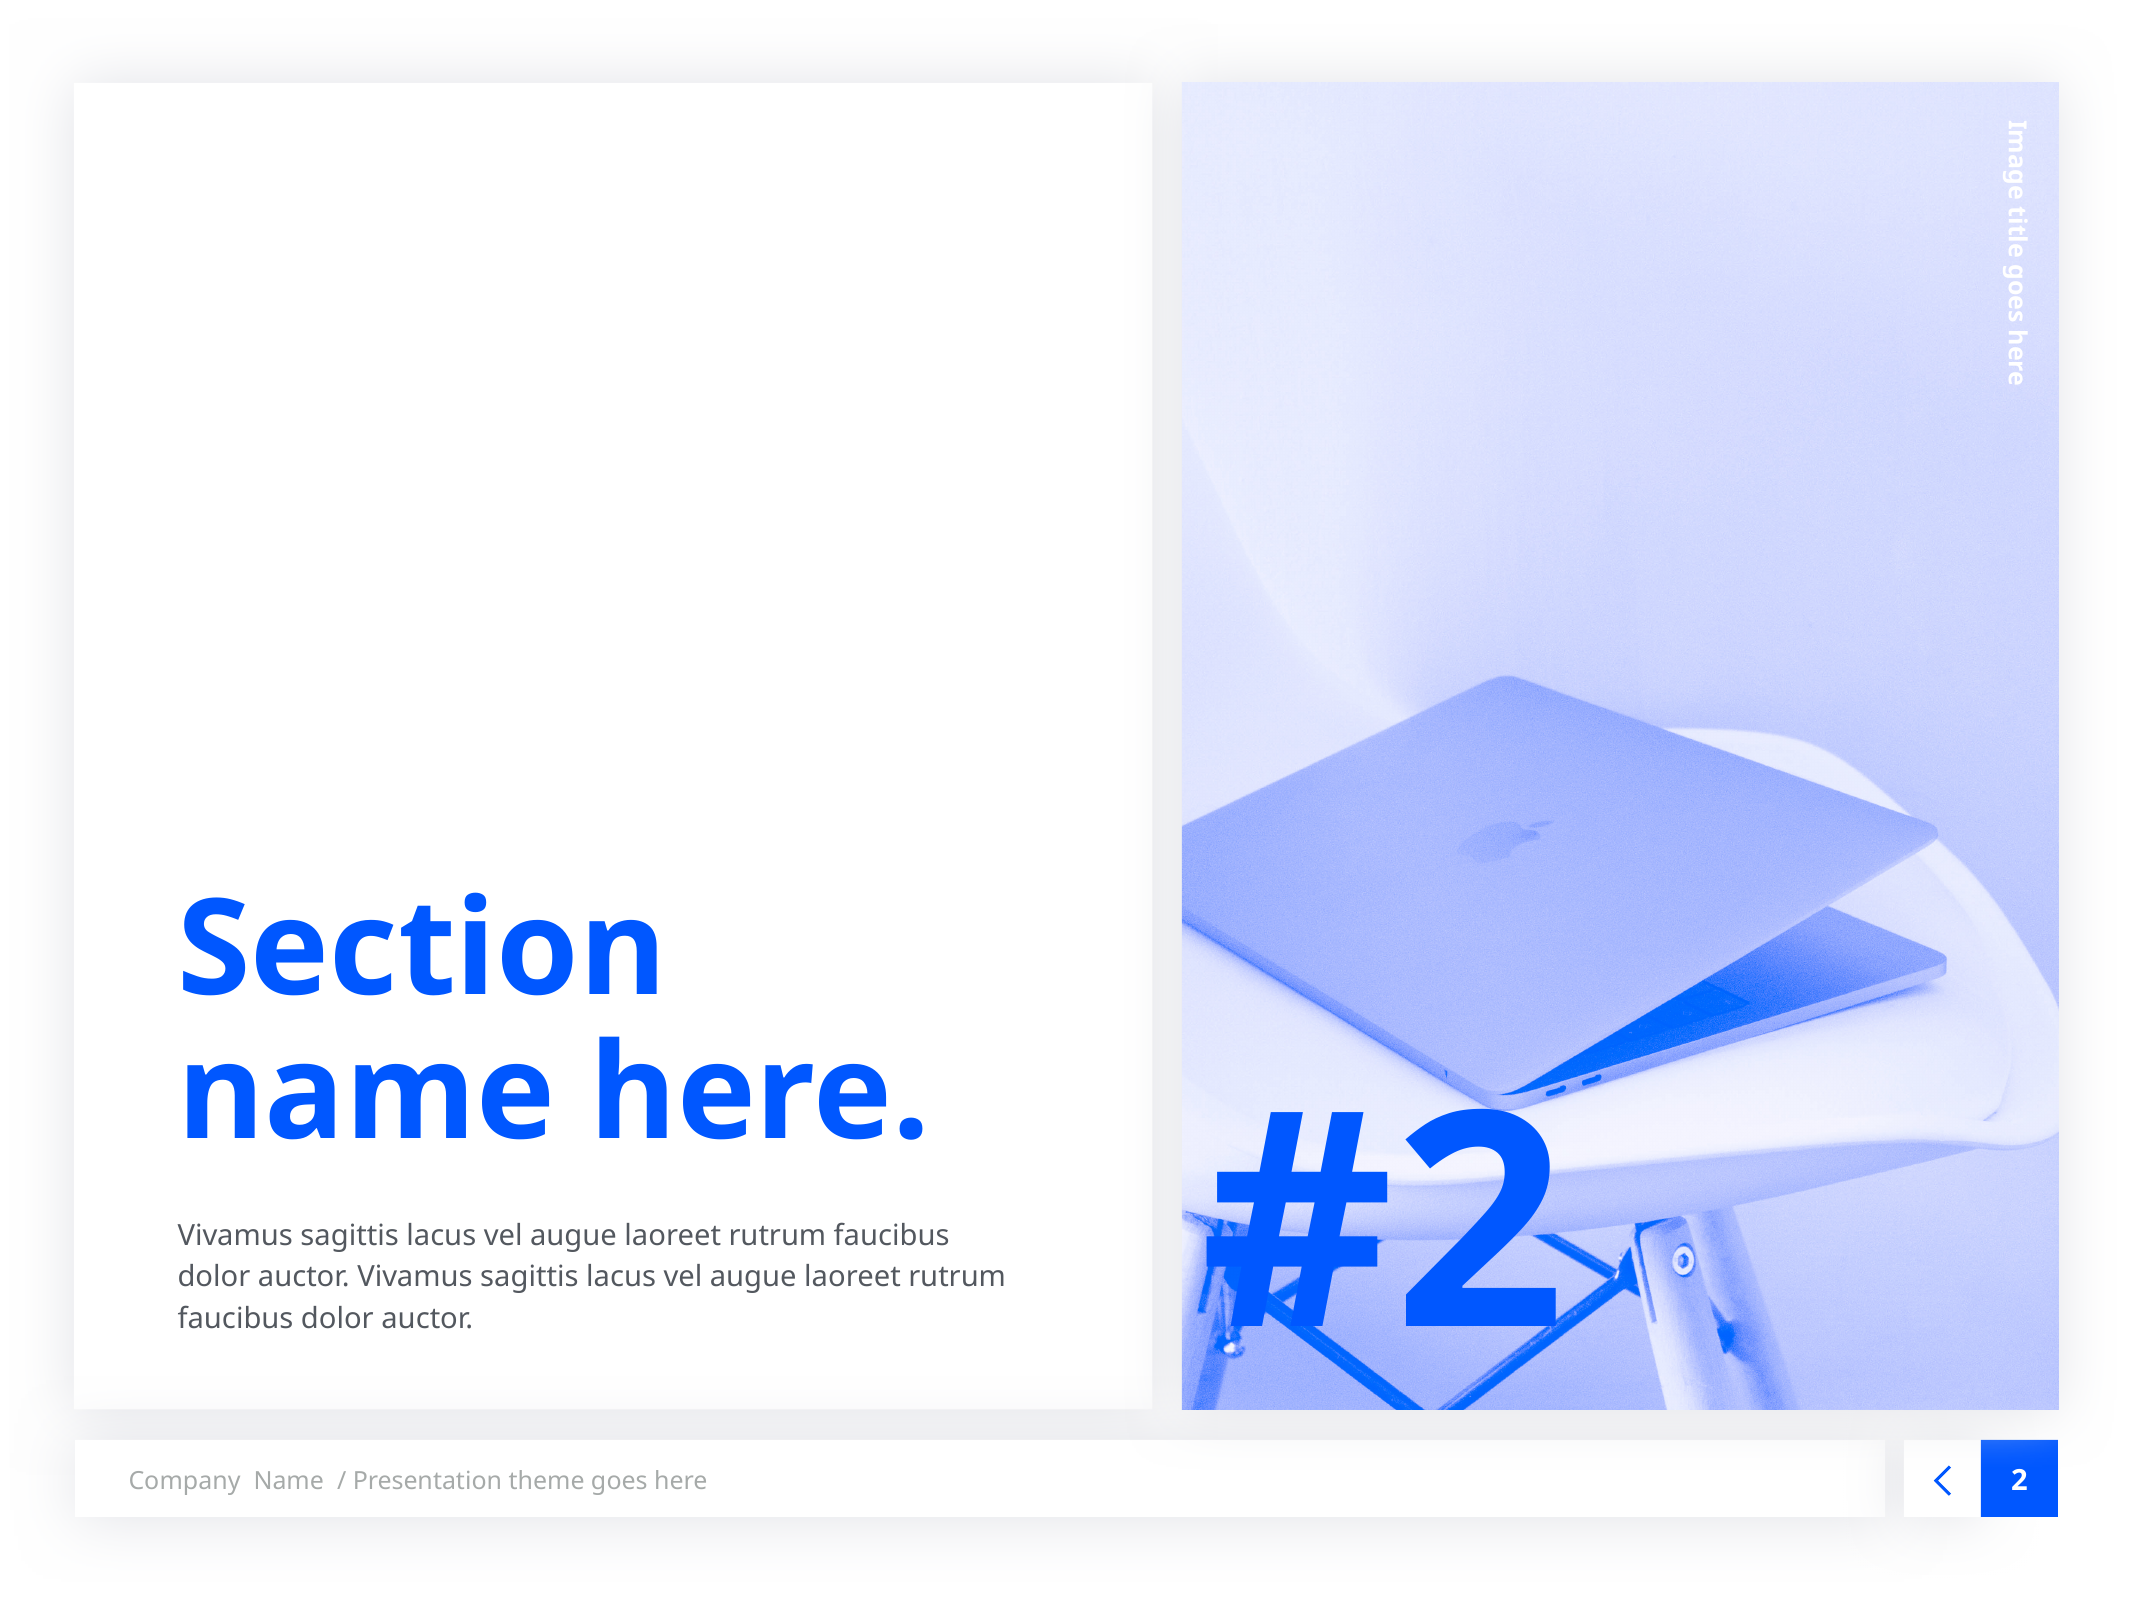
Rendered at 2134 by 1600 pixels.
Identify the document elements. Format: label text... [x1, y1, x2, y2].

list Company Name / Presentation theme goes here [127, 1462, 1846, 1497]
list Vivamus sagittis lacus vel augue laoreet rutrum faucibus dolor auctor. Vivamus sagittis lacus vel augue laoreet rutrum faucibus dolor auctor. [177, 1189, 1018, 1336]
picture [1181, 82, 2060, 1410]
slide_number 2 [2008, 1460, 2031, 1501]
title Section name here. [177, 732, 1018, 1168]
